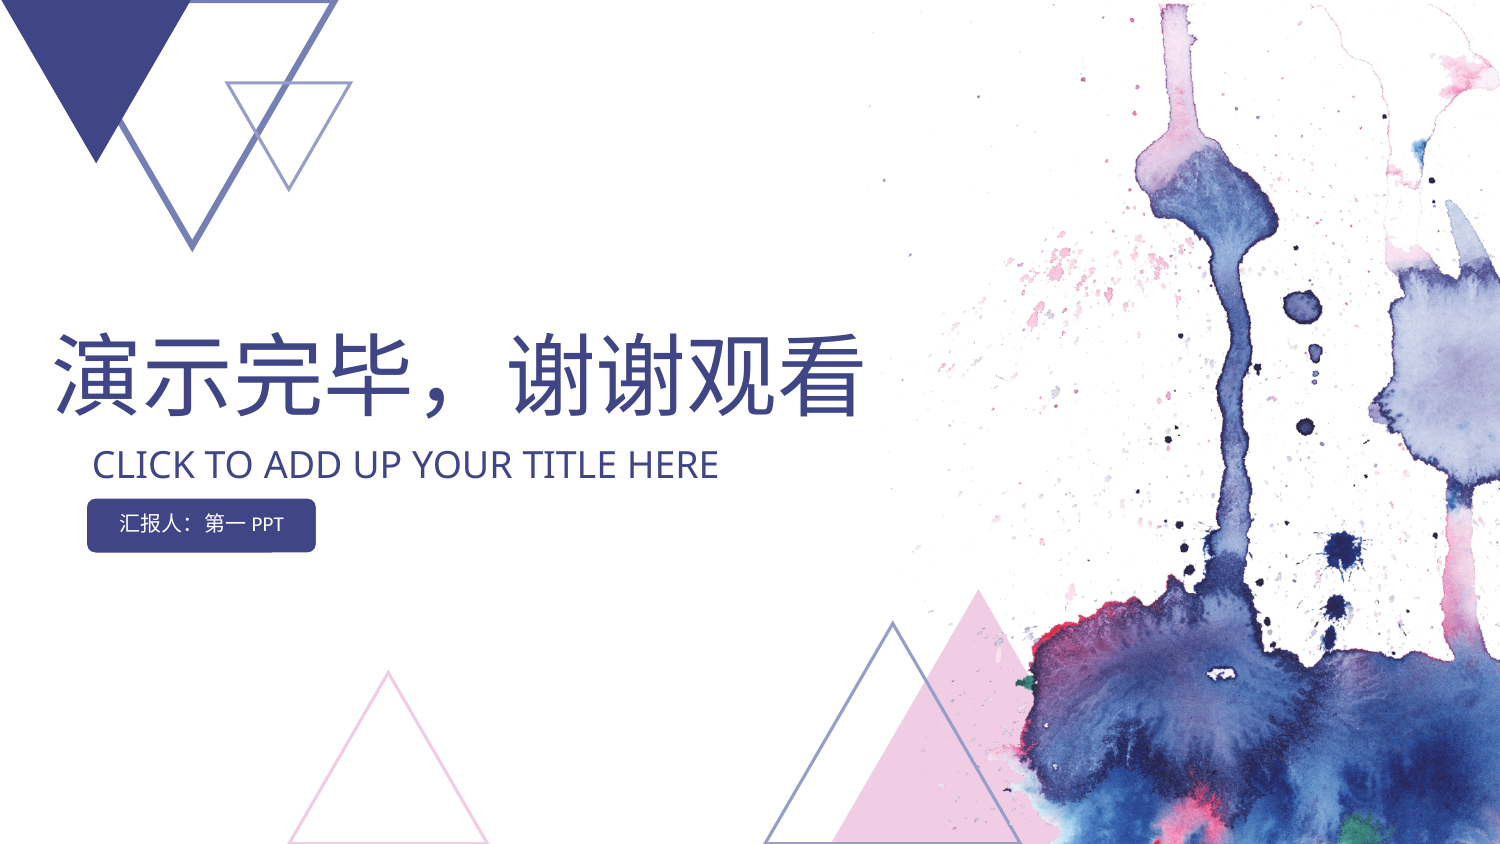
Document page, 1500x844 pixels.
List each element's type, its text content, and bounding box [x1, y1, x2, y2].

text_box 演示完毕，谢谢观看 [36, 311, 880, 435]
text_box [36, 497, 367, 554]
picture [833, 0, 1500, 844]
text_box [287, 670, 489, 844]
text_box [120, 0, 337, 249]
text_box [763, 643, 880, 844]
text_box [225, 81, 353, 192]
text_box [0, 0, 193, 166]
text_box CLICK TO ADD UP YOUR TITLE HERE [77, 433, 821, 494]
